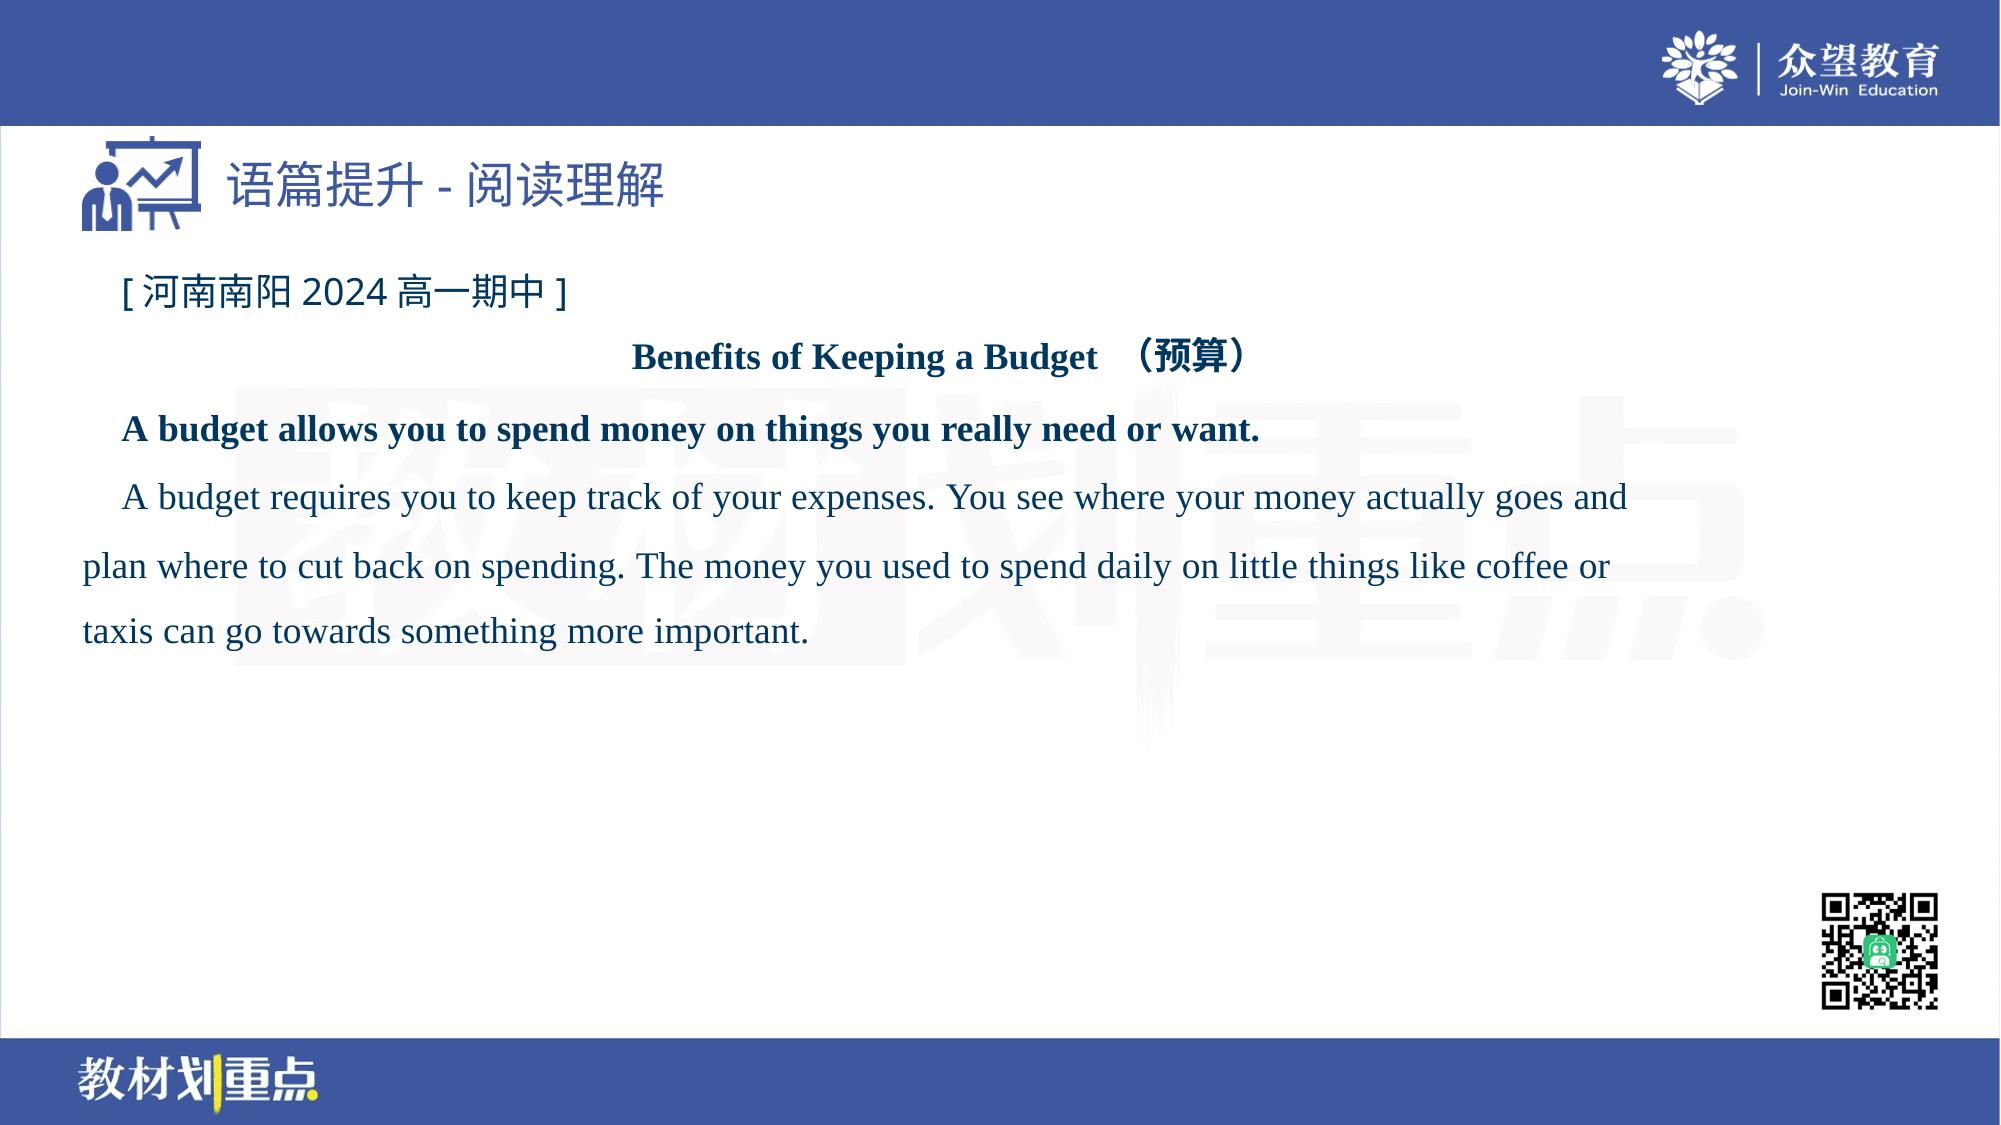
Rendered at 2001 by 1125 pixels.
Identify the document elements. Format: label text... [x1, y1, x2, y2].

text_box [河南南阳2024高一期中] [82, 248, 1817, 306]
text_box A budget allows you to spend money on things you really need or want. A budget requires you to keep track of your expenses. You see where your money actually goes and plan where to cut back on spending. The money you used to spend daily on little things like coffee or taxis can go towards something more important. [82, 379, 1817, 644]
text_box Benefits of Keeping a Budget （预算） [82, 312, 1817, 371]
picture [0, 0, 2000, 1125]
